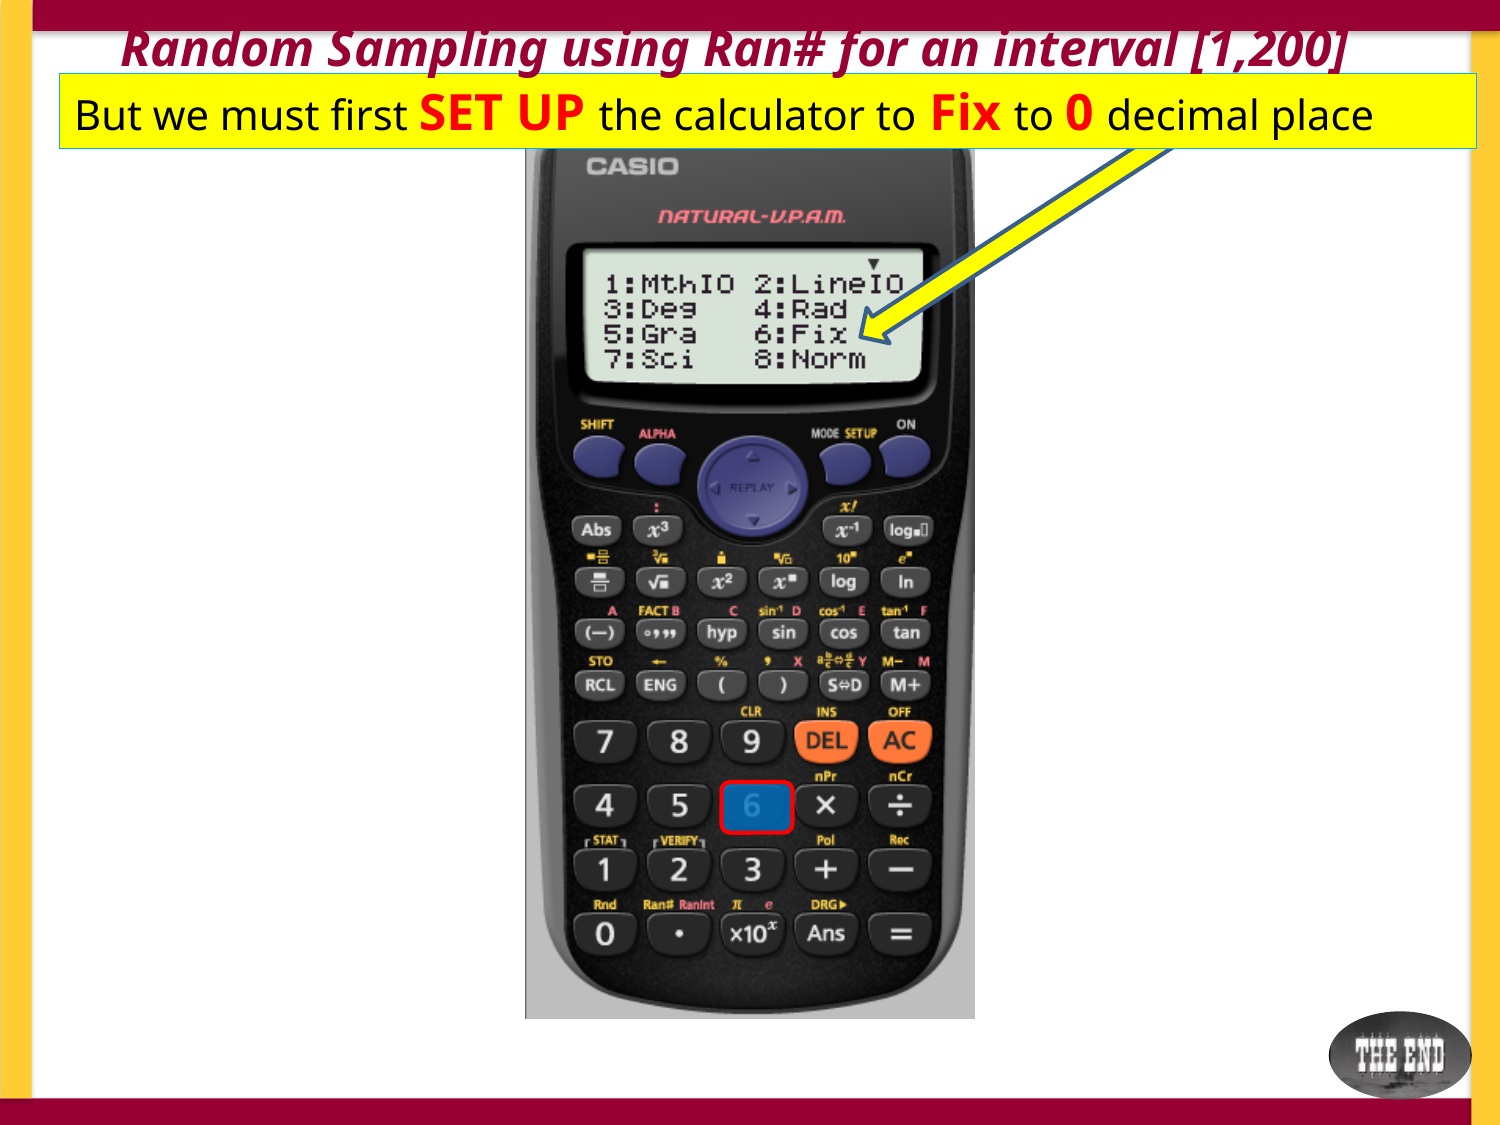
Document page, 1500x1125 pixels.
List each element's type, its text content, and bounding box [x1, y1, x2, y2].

picture [525, 105, 975, 147]
picture [525, 150, 975, 1019]
picture [1328, 1011, 1472, 1100]
text_box [980, 149, 1175, 275]
text_box But we must first SET UP the calculator to Fix to 0 decimal place [59, 73, 1477, 149]
text_box Random Sampling using Ran# for an interval [1,200] [51, 9, 1418, 85]
